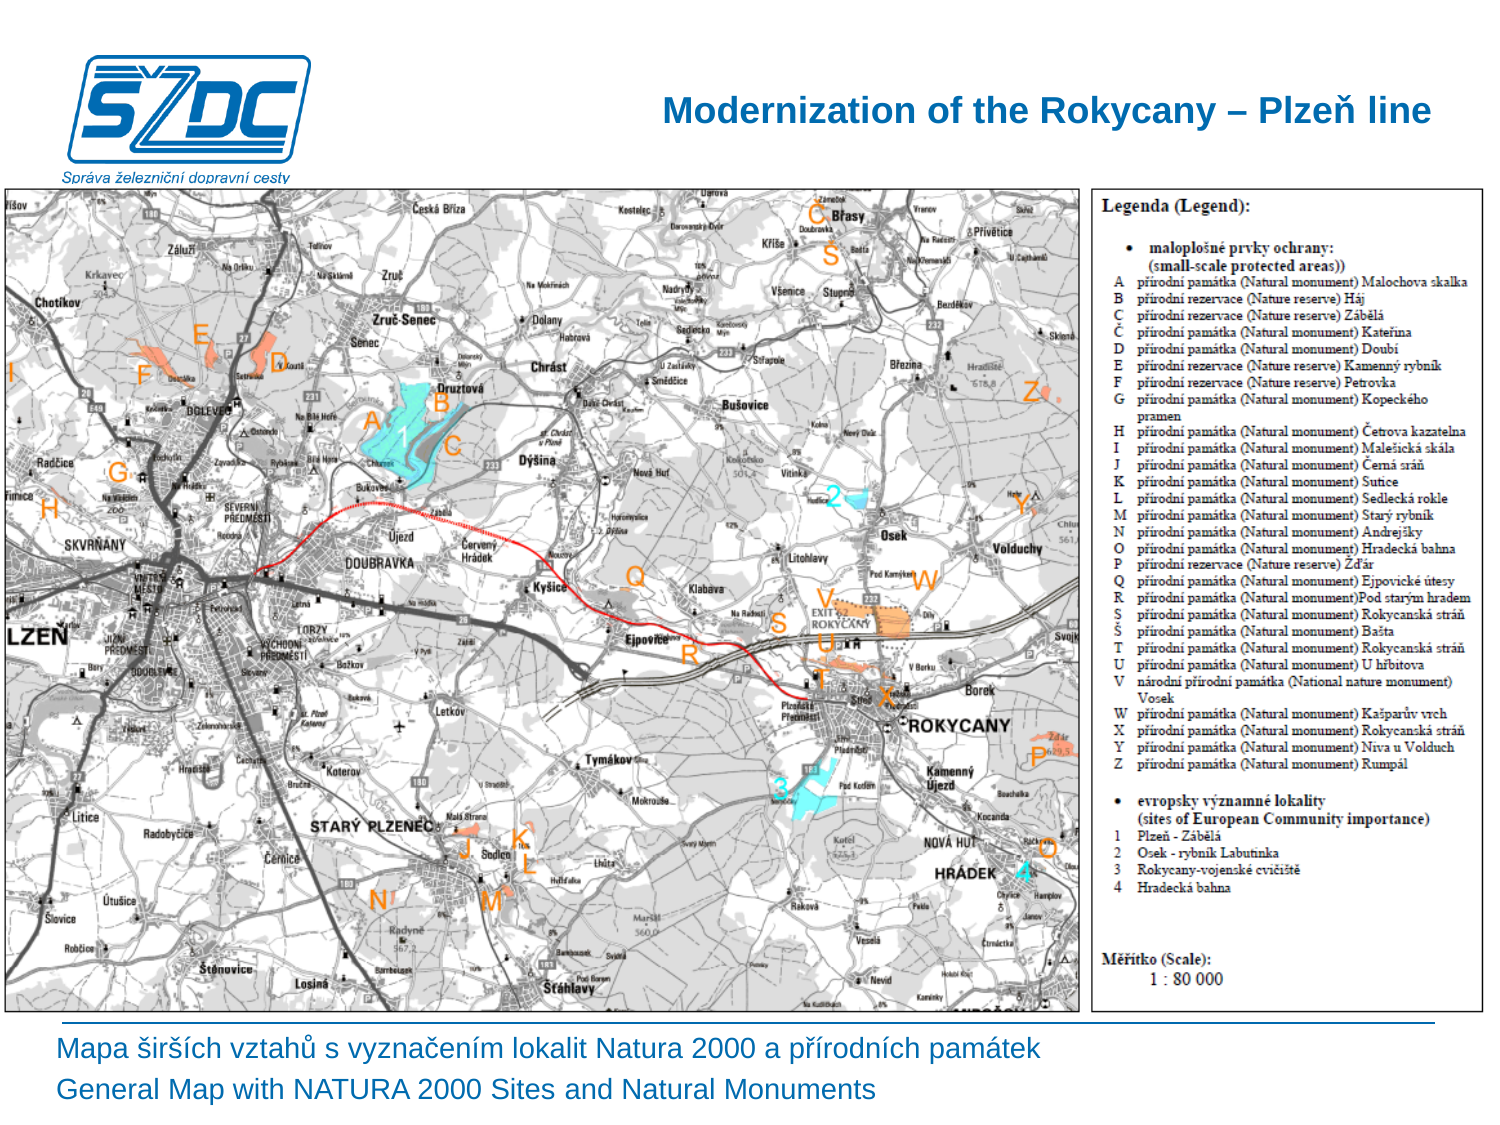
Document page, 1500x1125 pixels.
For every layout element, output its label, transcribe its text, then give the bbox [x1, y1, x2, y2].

list Modernization of the Rokycany – Plzeň line [407, 78, 1447, 161]
list Mapa širších vztahů s vyznačením lokalit Natura 2000 a přírodních památek General Map with NATURA 2000 Sites and Natural Monuments [41, 1024, 1488, 1098]
picture [0, 55, 1488, 1018]
